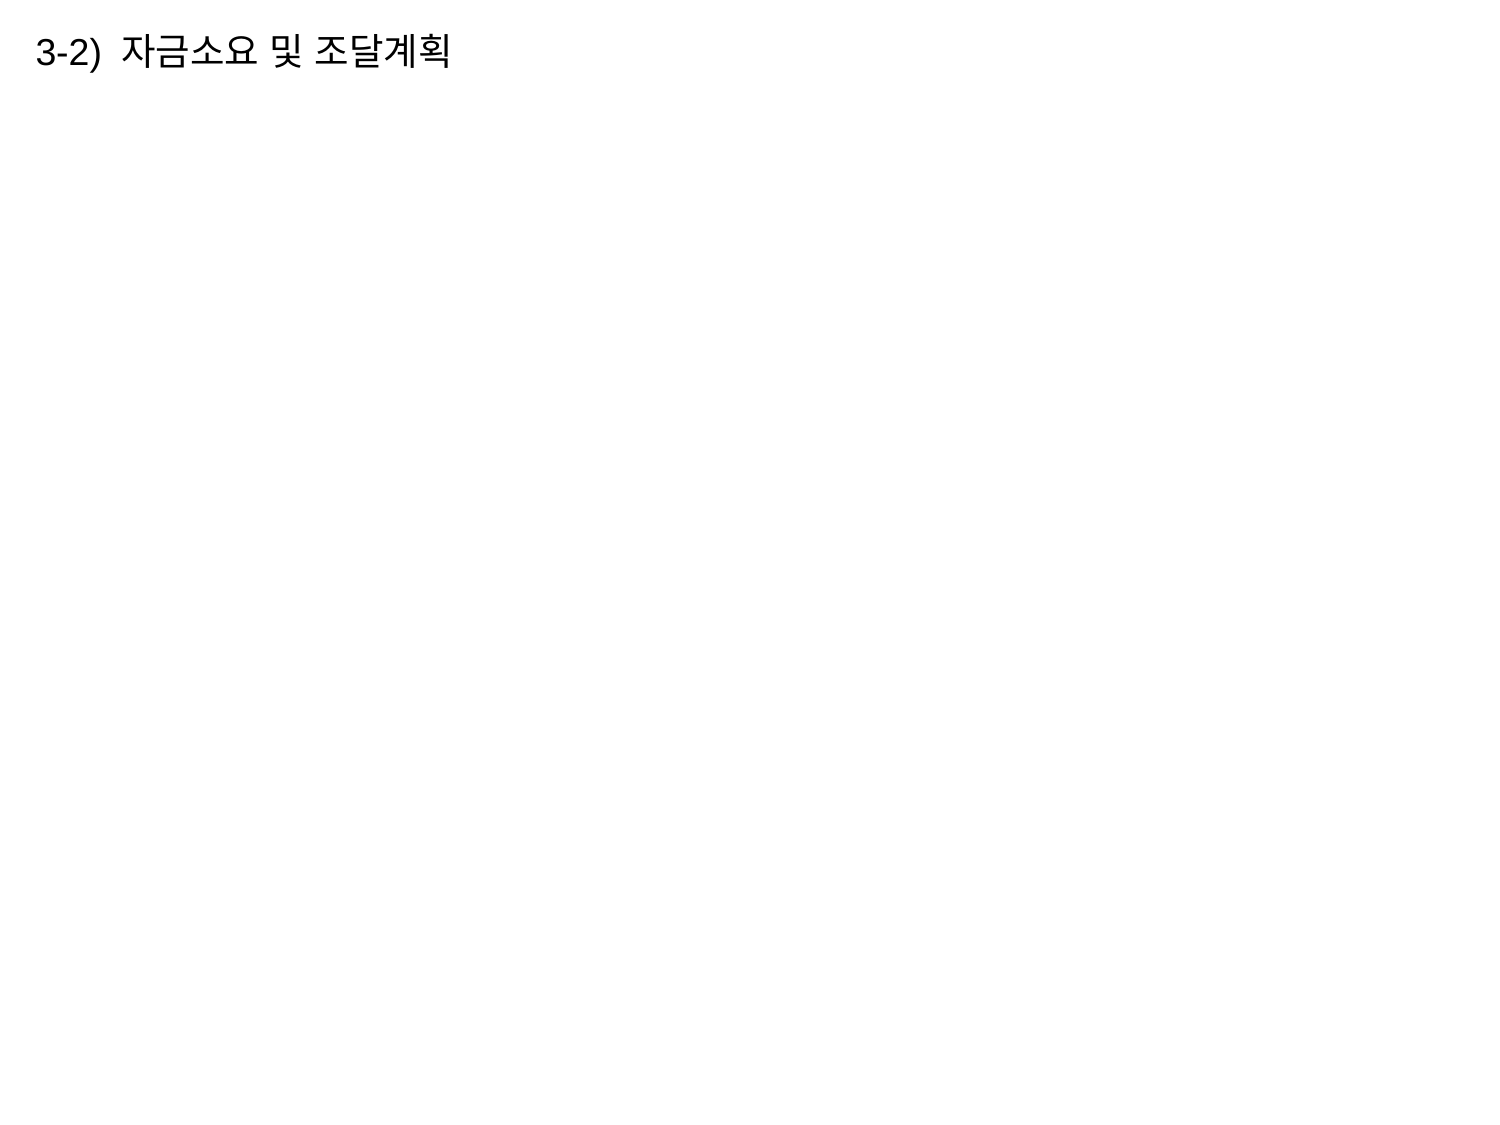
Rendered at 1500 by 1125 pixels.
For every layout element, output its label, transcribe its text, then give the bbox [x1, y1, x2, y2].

text_box 3-2) 자금소요 및 조달계획 [20, 21, 927, 81]
